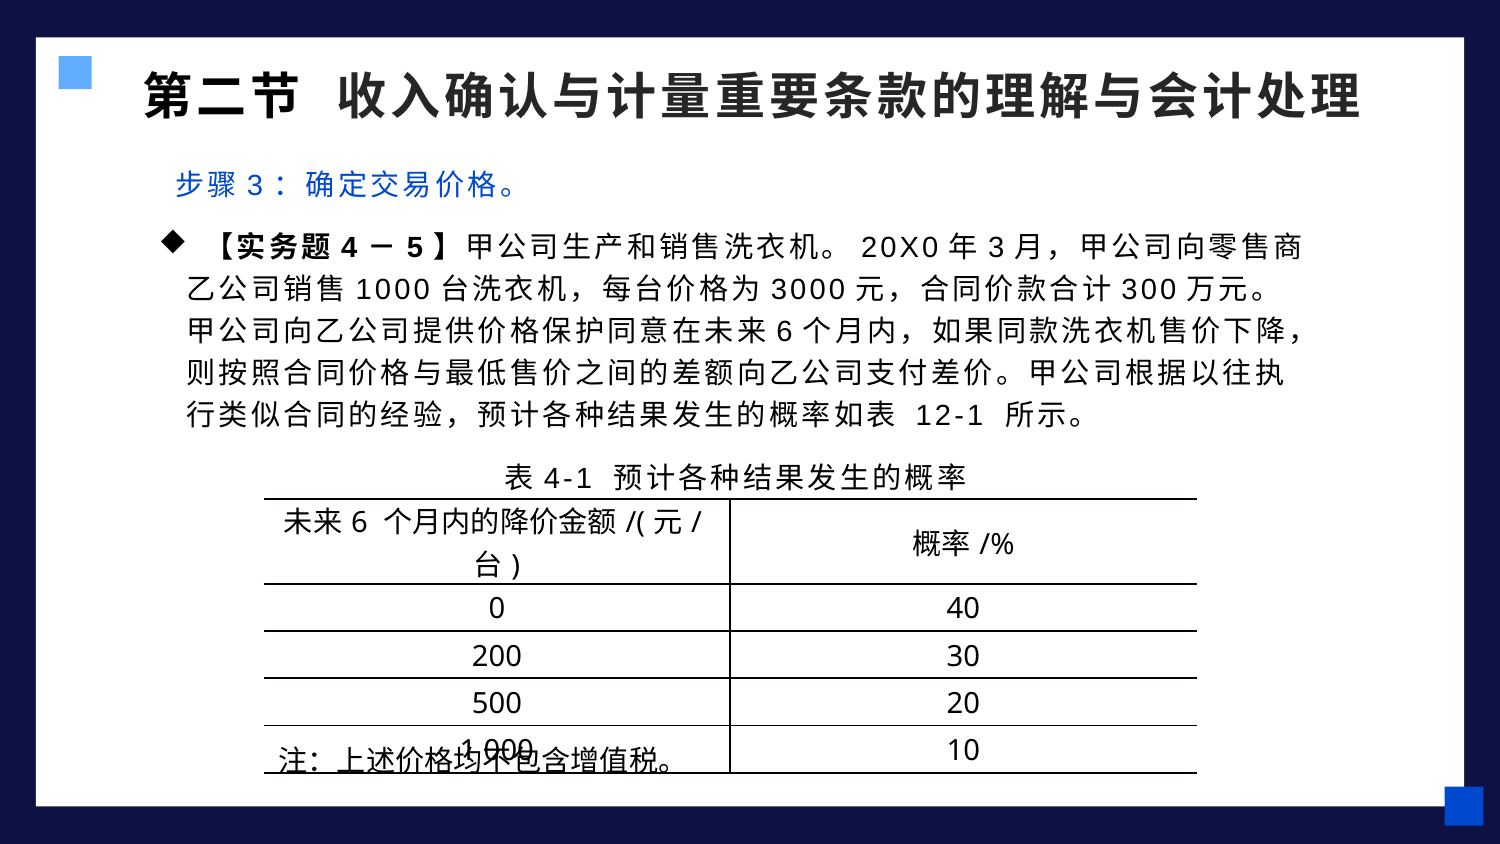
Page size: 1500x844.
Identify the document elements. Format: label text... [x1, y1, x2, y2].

table_cell 1 000 [264, 726, 729, 735]
table_cell 200 [264, 632, 729, 677]
text_box 第二节 收入确认与计量重要条款的理解与会计处理 [99, 43, 1400, 133]
list 步骤3：确定交易价格。 【实务题4－5】甲公司生产和销售洗衣机。20X0年3月，甲公司向零售商乙公司销售1000台洗衣机，每台价格为3000元，合同价款合计300万元。甲公司向乙公司提供价格保护同意在未来6个月内，如果同款洗衣机售价下降，则按照合同价格与最低售价之间的差额向乙公司支付差价。甲公司根据以往执行类似合同的经验，预计各种结果发生的概率如表 12-1 所示。 表4-1 预计各种结果发生的概率 [141, 158, 1327, 583]
table_cell 20 [731, 679, 1197, 725]
table_cell 10 [731, 726, 1197, 772]
table_cell 500 [264, 679, 729, 725]
table_header 未来6 个月内的降价金额/(元/台) [264, 500, 729, 583]
text_box 注：上述价格均不包含增值税。 [263, 735, 1097, 785]
table_cell 0 [264, 585, 729, 630]
table_header 概率/% [731, 500, 1197, 583]
table_cell 40 [731, 585, 1197, 630]
table_cell 30 [731, 632, 1197, 677]
